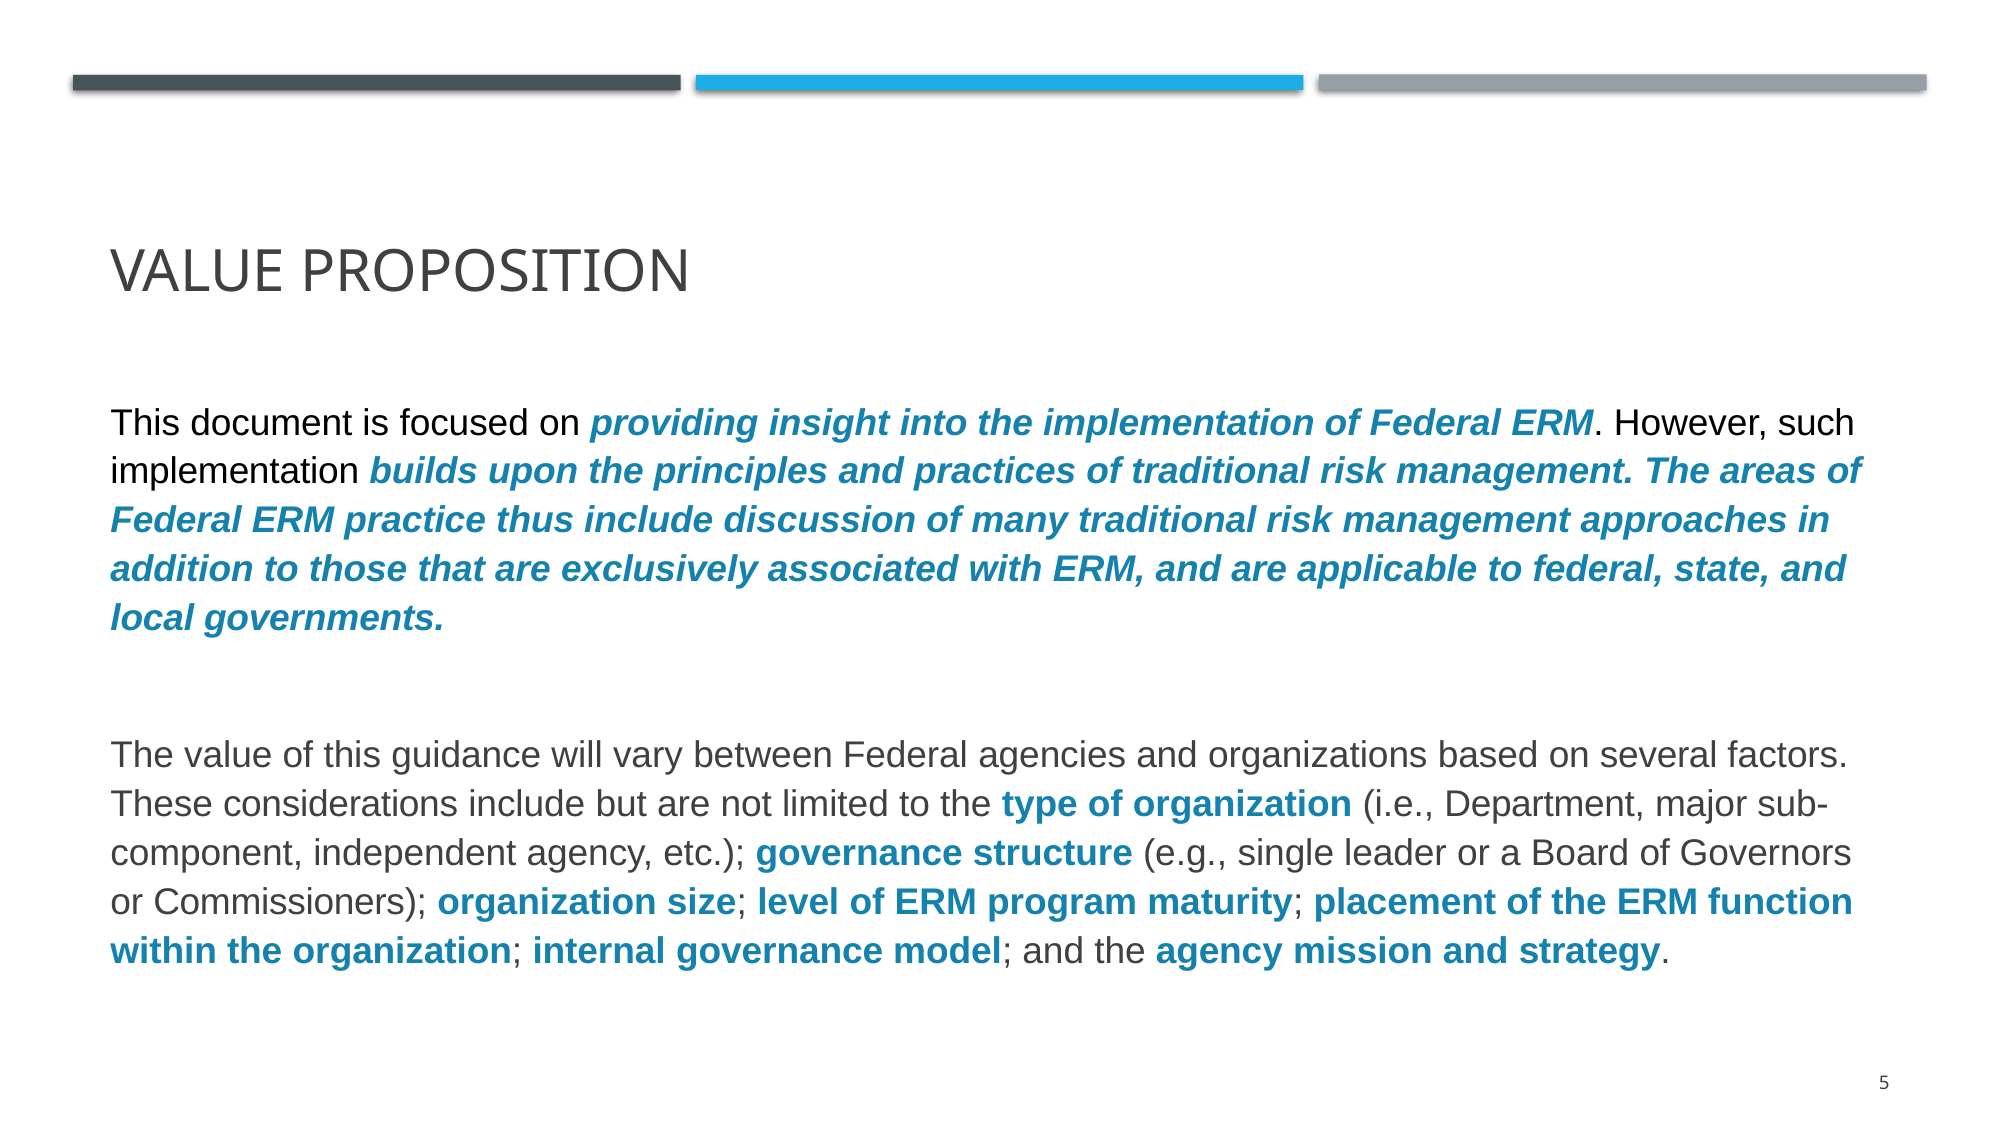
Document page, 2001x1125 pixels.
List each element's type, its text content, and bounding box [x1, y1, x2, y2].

title Value proposition [95, 115, 1905, 311]
list This document is focused on providing insight into the implementation of Federal ERM. However, such implementation builds upon the principles and practices of traditional risk management. The areas of Federal ERM practice thus include discussion of many traditional risk management approaches in addition to those that are exclusively associated with ERM, and are applicable to federal, state, and local governments. The value of this guidance will vary between Federal agencies and organizations based on several factors. These considerations include but are not limited to the type of organization (i.e., Department, major sub-component, independent agency, etc.); governance structure (e.g., single leader or a Board of Governors or Commissioners); organization size; level of ERM program maturity; placement of the ERM function within the organization; internal governance model; and the agency mission and strategy. [95, 383, 1905, 981]
slide_number 5 [1732, 1053, 1905, 1114]
